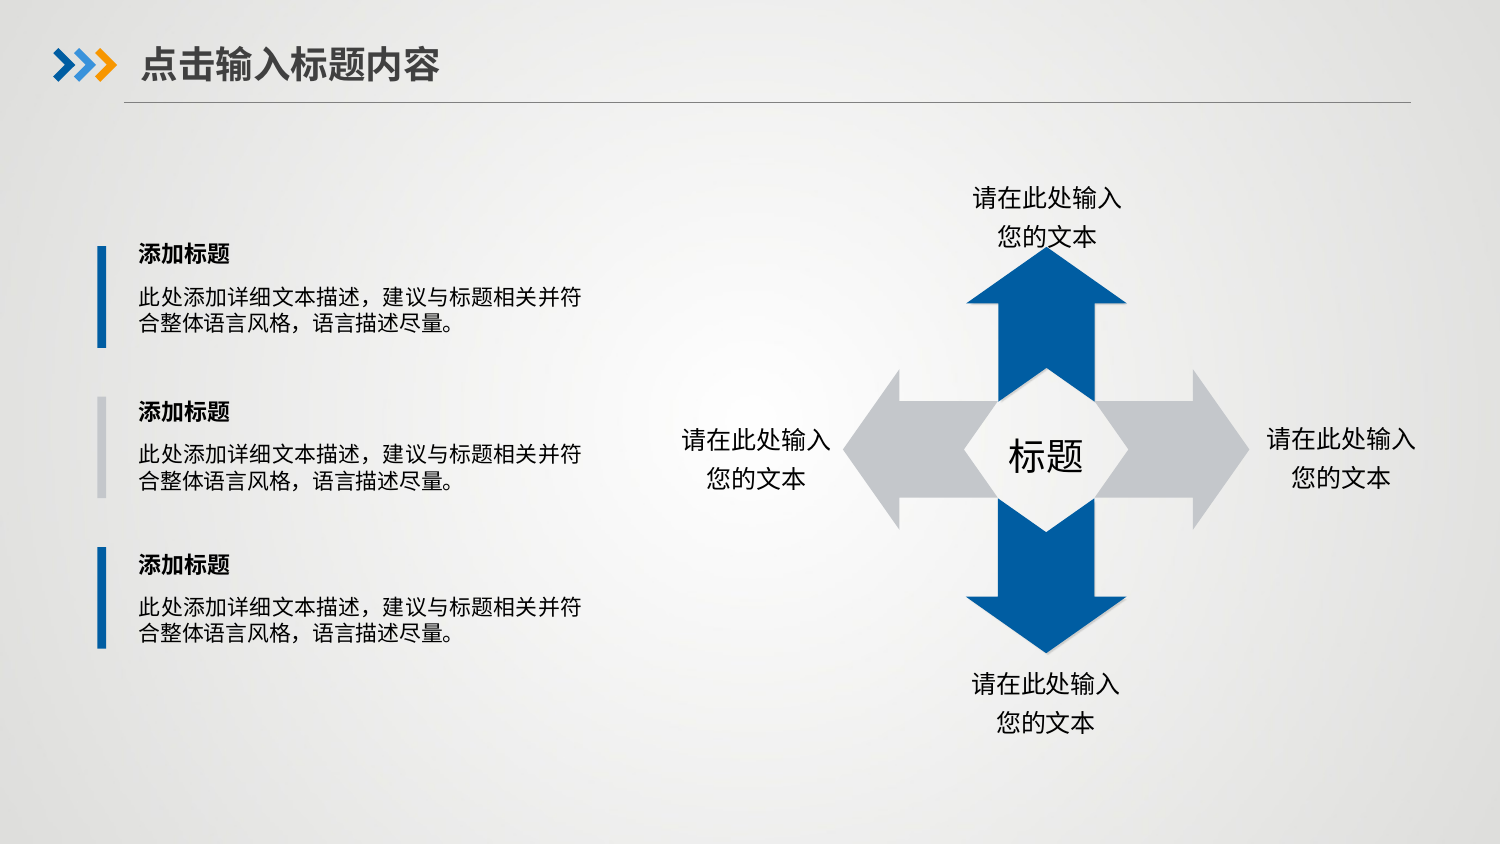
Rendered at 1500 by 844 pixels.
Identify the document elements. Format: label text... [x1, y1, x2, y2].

text_box [97, 396, 107, 499]
text_box [965, 498, 1127, 654]
text_box 请在此处输入您的文本 [953, 654, 1139, 744]
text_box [123, 542, 598, 658]
text_box [97, 547, 107, 649]
picture [0, 0, 1500, 844]
text_box 请在此处输入您的文本 [669, 409, 844, 499]
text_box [123, 390, 598, 505]
text_box [844, 369, 998, 530]
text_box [52, 47, 118, 82]
text_box 标题 [970, 427, 1123, 484]
text_box 点击输入标题内容 [140, 32, 491, 95]
text_box [1094, 369, 1250, 530]
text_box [123, 232, 598, 347]
text_box [97, 246, 107, 348]
text_box [966, 257, 1127, 402]
text_box 请在此处输入您的文本 [956, 167, 1139, 257]
text_box 请在此处输入您的文本 [1252, 409, 1432, 499]
